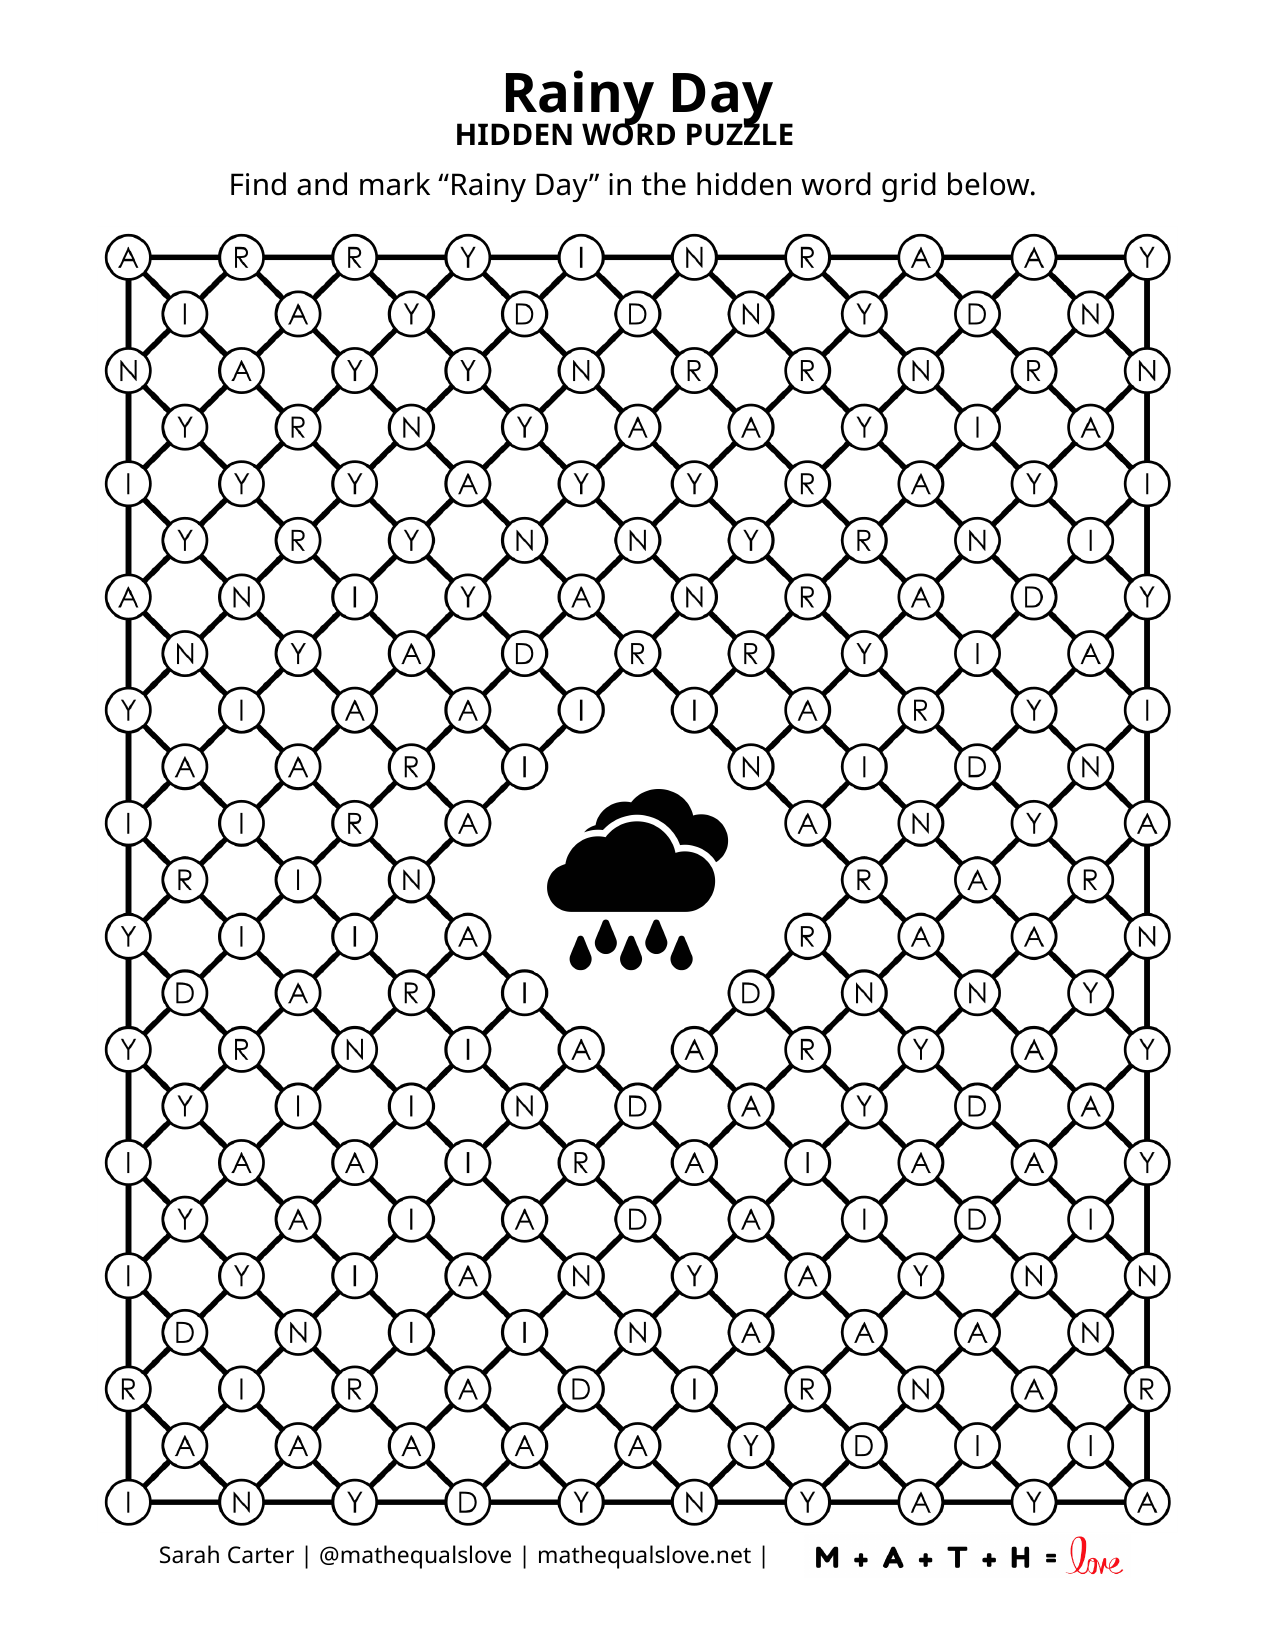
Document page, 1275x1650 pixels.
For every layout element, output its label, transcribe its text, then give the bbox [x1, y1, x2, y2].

picture [97, 226, 1178, 1533]
text_box HIDDEN WORD PUZZLE [319, 108, 930, 159]
text_box Find and mark “Rainy Day” in the hidden word grid below. [86, 158, 1189, 209]
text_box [143, 1533, 1132, 1579]
text_box Rainy Day [284, 57, 991, 124]
